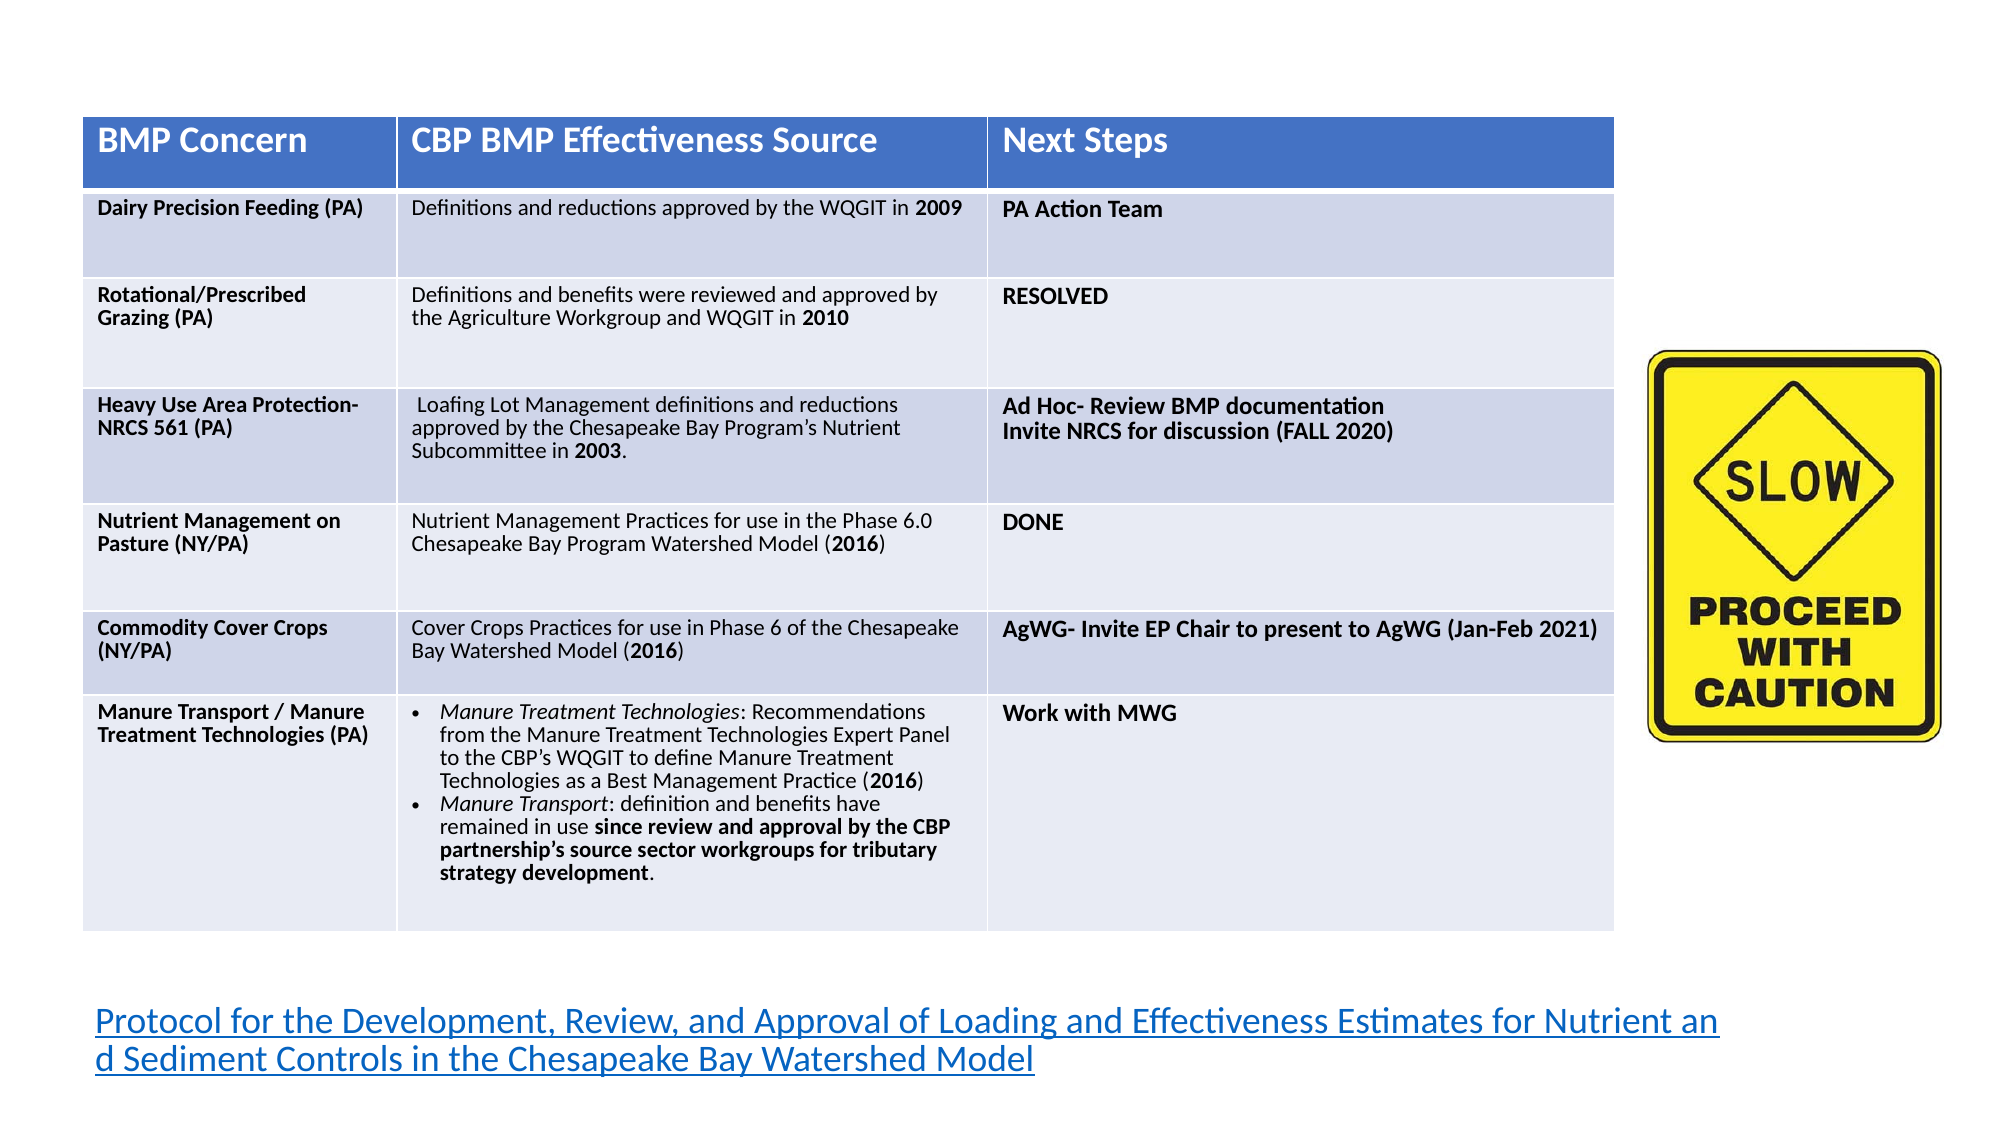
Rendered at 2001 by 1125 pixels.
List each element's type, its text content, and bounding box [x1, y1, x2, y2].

table_cell Manure Treatment Technologies: Recommendations from the Manure Treatment Technologies Expert Panel to the CBP’s WQGIT to define Manure Treatment Technologies as a Best Management Practice (2016) Manure Transport: definition and benefits have remained in use since review and approval by the CBP partnership’s source sector workgroups for tributary strategy development. [398, 696, 987, 931]
picture [1588, 340, 2000, 752]
table_cell Heavy Use Area Protection- NRCS 561 (PA) [83, 389, 396, 503]
table_cell Manure Transport / Manure Treatment Technologies (PA) [83, 696, 396, 931]
table_header Next Steps [988, 117, 1614, 188]
table_cell Loafing Lot Management definitions and reductions approved by the Chesapeake Bay Program’s Nutrient Subcommittee in 2003. [398, 389, 987, 503]
table_cell RESOLVED [988, 279, 1614, 387]
table_header CBP BMP Effectiveness Source [398, 117, 987, 188]
text_box Protocol for the Development, Review, and Approval of Loading and Effectiveness Estimates for Nutrient and Sediment Controls in the Chesapeake Bay Watershed Model [80, 988, 1746, 1049]
table_cell Definitions and reductions approved by the WQGIT in 2009 [398, 194, 987, 277]
table_cell Definitions and benefits were reviewed and approved by the Agriculture Workgroup and WQGIT in 2010 [398, 279, 987, 387]
table_header BMP Concern [83, 117, 396, 188]
table_cell Cover Crops Practices for use in Phase 6 of the Chesapeake Bay Watershed Model (2016) [398, 612, 987, 694]
table_cell Dairy Precision Feeding (PA) [83, 194, 396, 277]
table_cell Work with MWG [988, 696, 1614, 931]
table_cell Ad Hoc- Review BMP documentation Invite NRCS for discussion (FALL 2020) [988, 389, 1588, 503]
table_cell AgWG- Invite EP Chair to present to AgWG (Jan-Feb 2021) [988, 612, 1588, 694]
table_cell Nutrient Management on Pasture (NY/PA) [83, 505, 396, 610]
table_cell Nutrient Management Practices for use in the Phase 6.0 Chesapeake Bay Program Watershed Model (2016) [398, 505, 987, 610]
table_cell Commodity Cover Crops (NY/PA) [83, 612, 396, 694]
table_cell Rotational/Prescribed Grazing (PA) [83, 279, 396, 387]
table_cell DONE [988, 505, 1588, 610]
table_cell PA Action Team [988, 194, 1614, 277]
